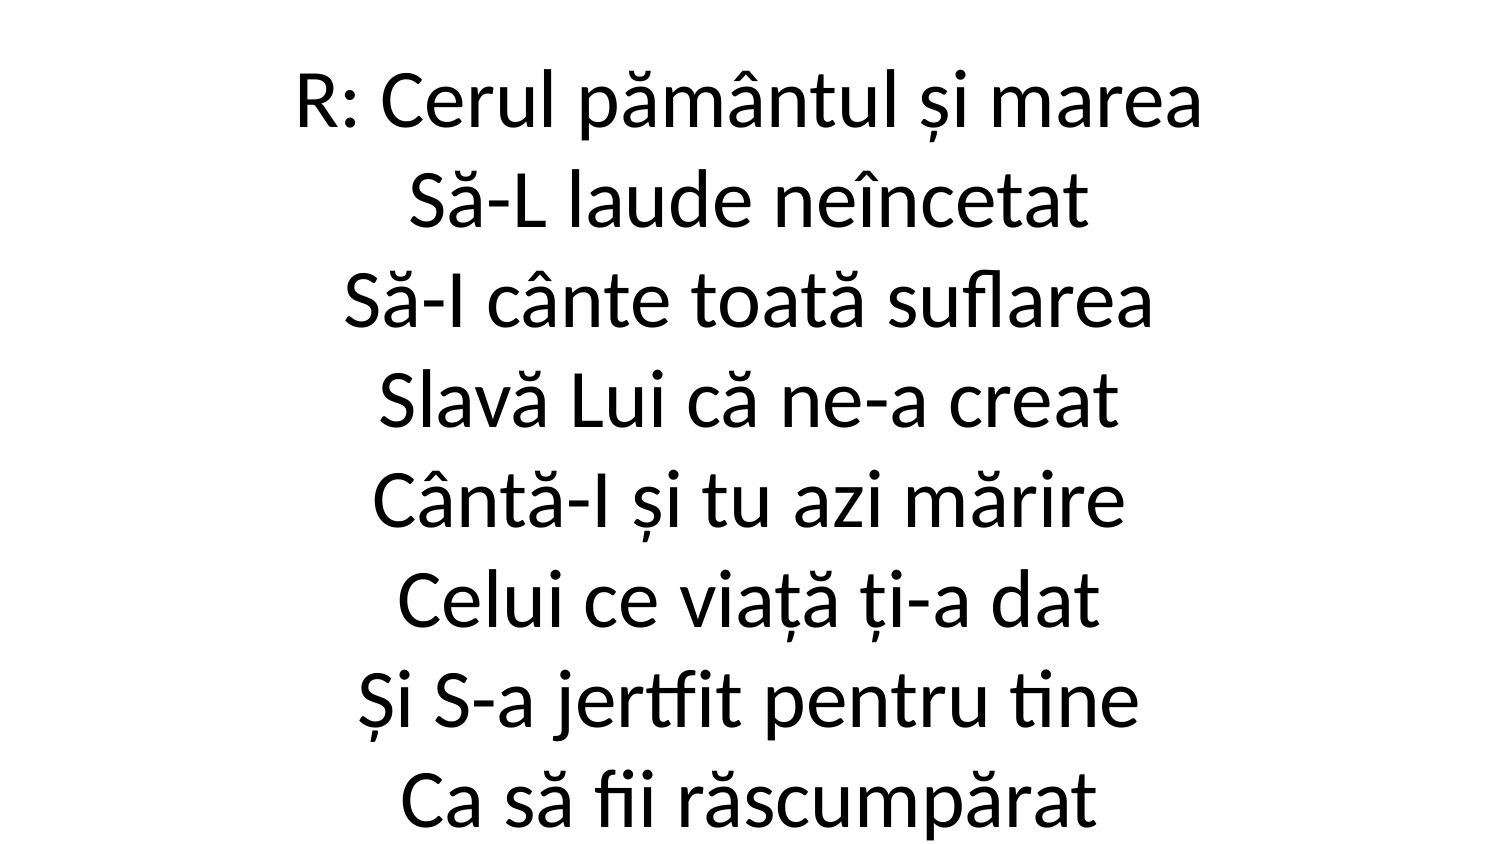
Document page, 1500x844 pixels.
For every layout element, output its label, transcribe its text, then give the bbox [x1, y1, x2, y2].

text_box R: Cerul pământul și marea Să-L laude neîncetat Să-I cânte toată suflarea Slavă Lui că ne-a creat Cântă-I și tu azi mărire Celui ce viață ți-a dat Și S-a jertfit pentru tine Ca să fii răscumpărat [279, 0, 1221, 844]
